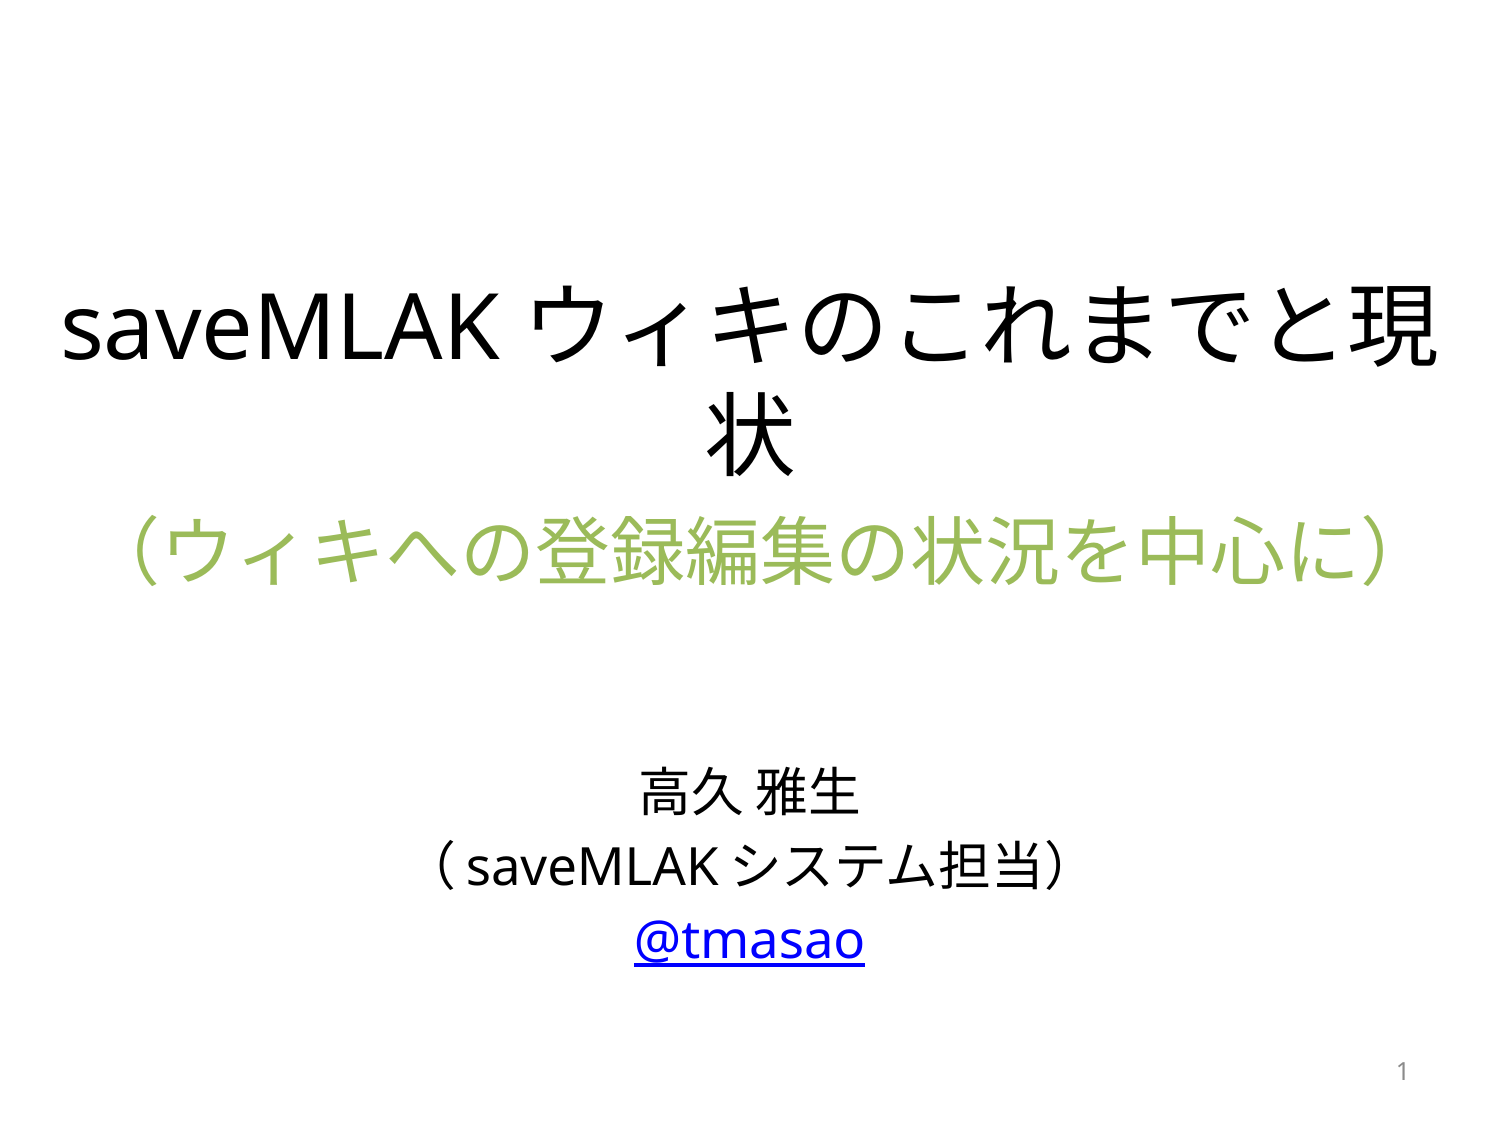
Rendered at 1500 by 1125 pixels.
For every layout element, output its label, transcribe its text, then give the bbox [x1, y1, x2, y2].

subtitle 高久 雅生 （saveMLAKシステム担当） @tmasao [159, 751, 1341, 988]
slide_number 1 [1074, 1042, 1425, 1103]
title saveMLAKウィキのこれまでと現状 （ウィキへの登録編集の状況を中心に） [0, 255, 1500, 610]
